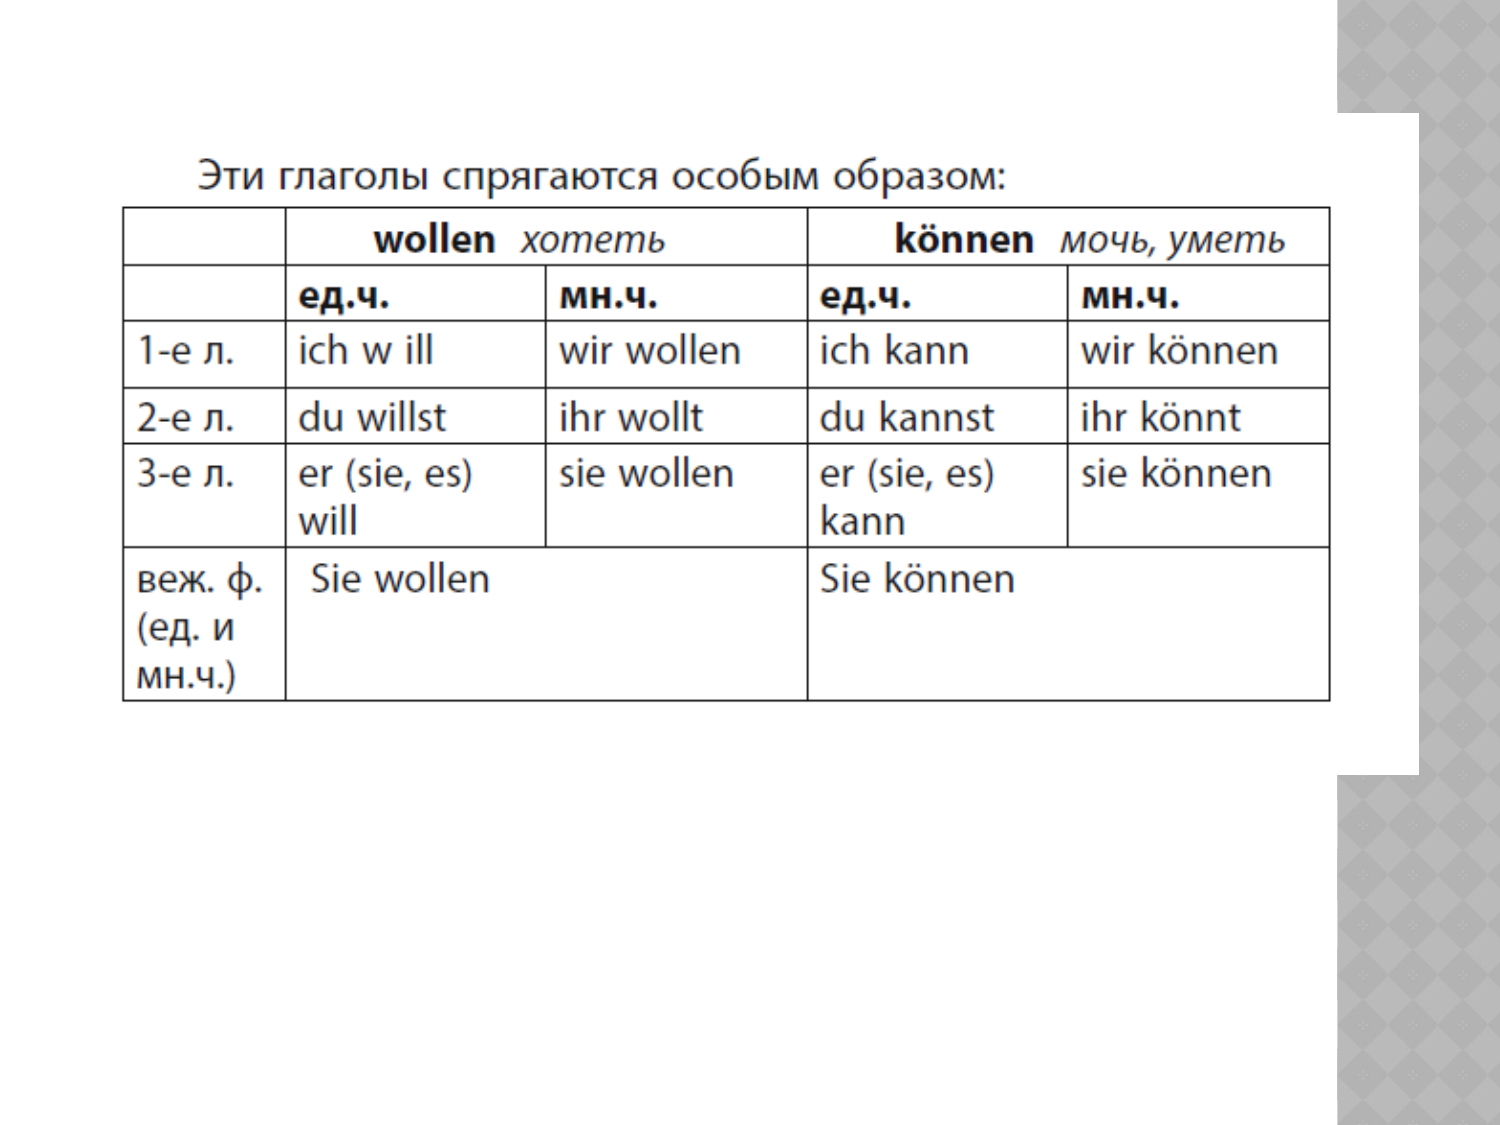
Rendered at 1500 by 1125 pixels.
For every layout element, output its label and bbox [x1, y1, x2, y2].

list [29, 113, 1419, 776]
